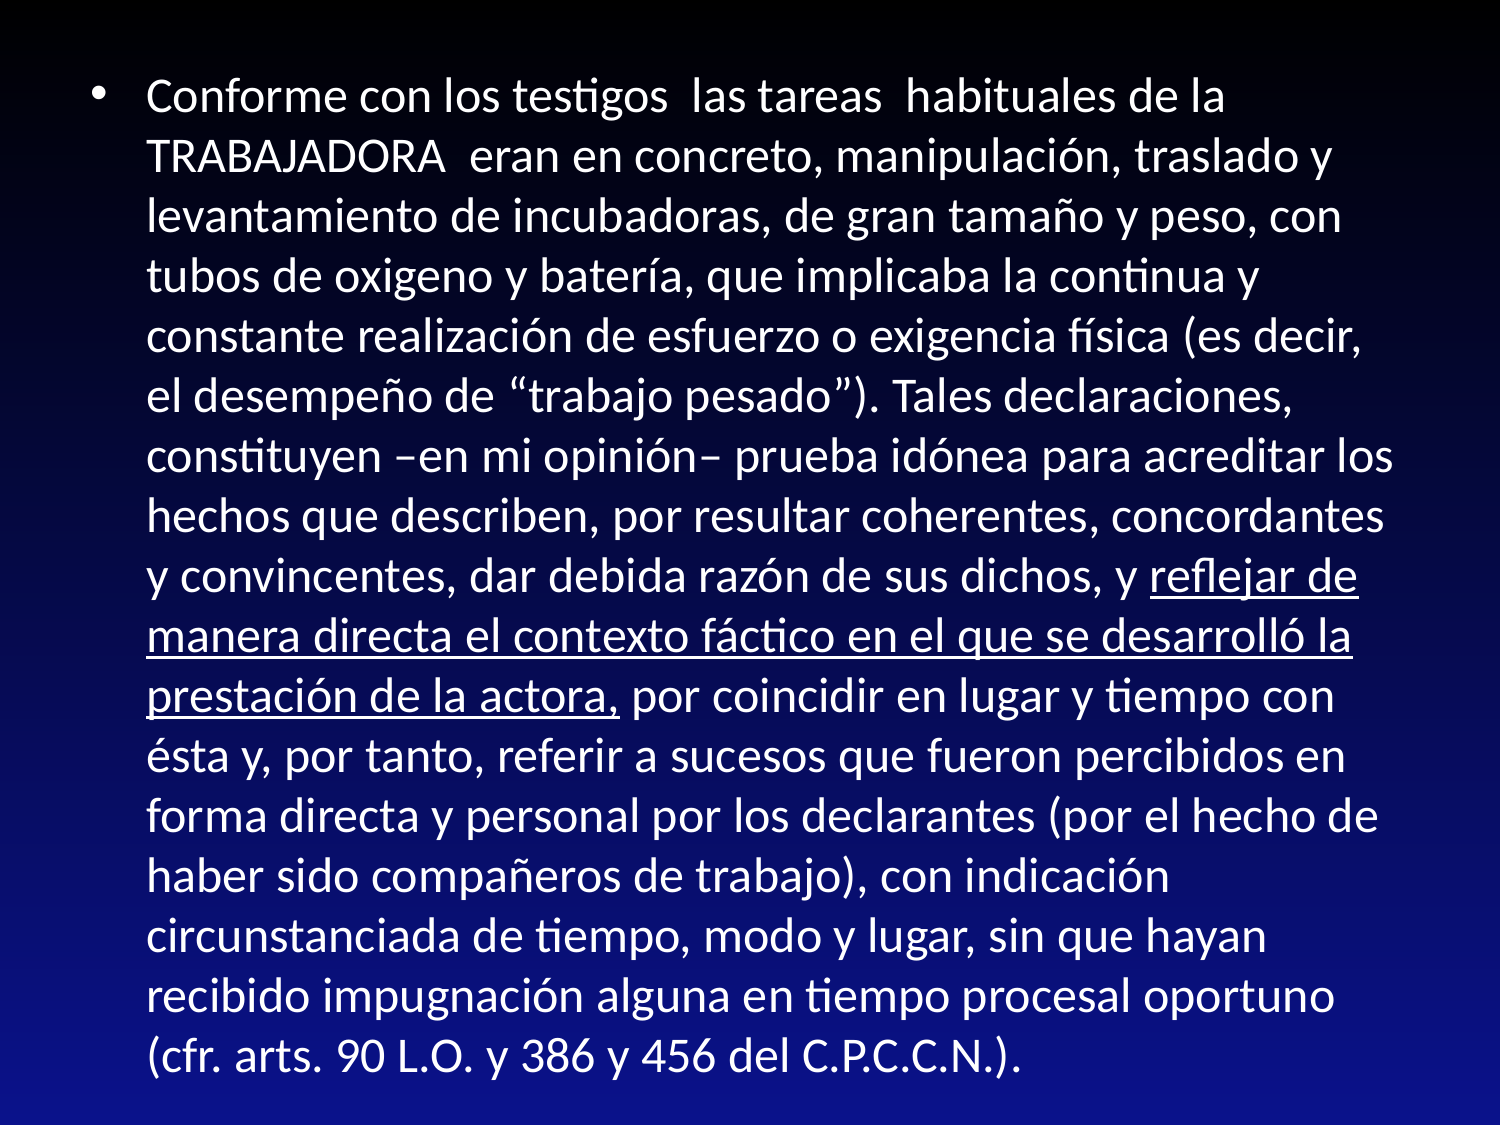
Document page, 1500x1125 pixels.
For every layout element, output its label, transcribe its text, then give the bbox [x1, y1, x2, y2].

list Conforme con los testigos las tareas habituales de la TRABAJADORA eran en concreto, manipulación, traslado y levantamiento de incubadoras, de gran tamaño y peso, con tubos de oxigeno y batería, que implicaba la continua y constante realización de esfuerzo o exigencia física (es decir, el desempeño de “trabajo pesado”). Tales declaraciones, constituyen –en mi opinión– prueba idónea para acreditar los hechos que describen, por resultar coherentes, concordantes y convincentes, dar debida razón de sus dichos, y reflejar de manera directa el contexto fáctico en el que se desarrolló la prestación de la actora, por coincidir en lugar y tiempo con ésta y, por tanto, referir a sucesos que fueron percibidos en forma directa y personal por los declarantes (por el hecho de haber sido compañeros de trabajo), con indicación circunstanciada de tiempo, modo y lugar, sin que hayan recibido impugnación alguna en tiempo procesal oportuno (cfr. arts. 90 L.O. y 386 y 456 del C.P.C.C.N.). [74, 54, 1426, 1006]
